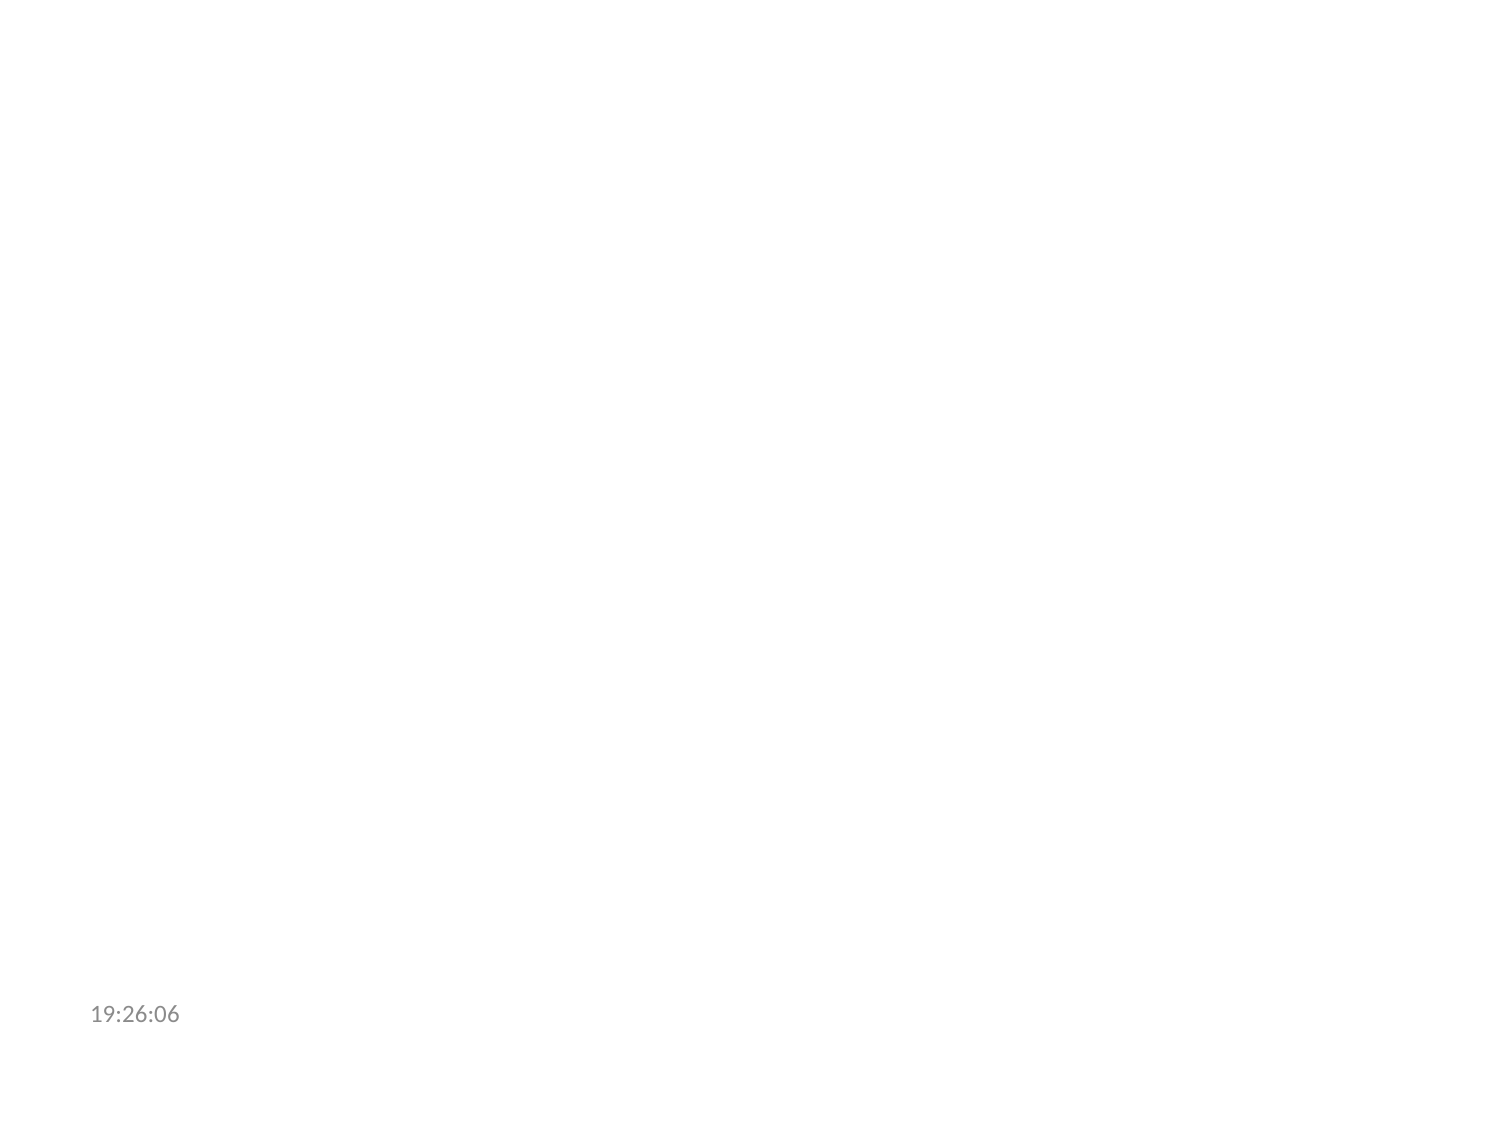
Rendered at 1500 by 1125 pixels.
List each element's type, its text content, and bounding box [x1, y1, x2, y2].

text_box 15:35:09 [75, 982, 425, 1043]
